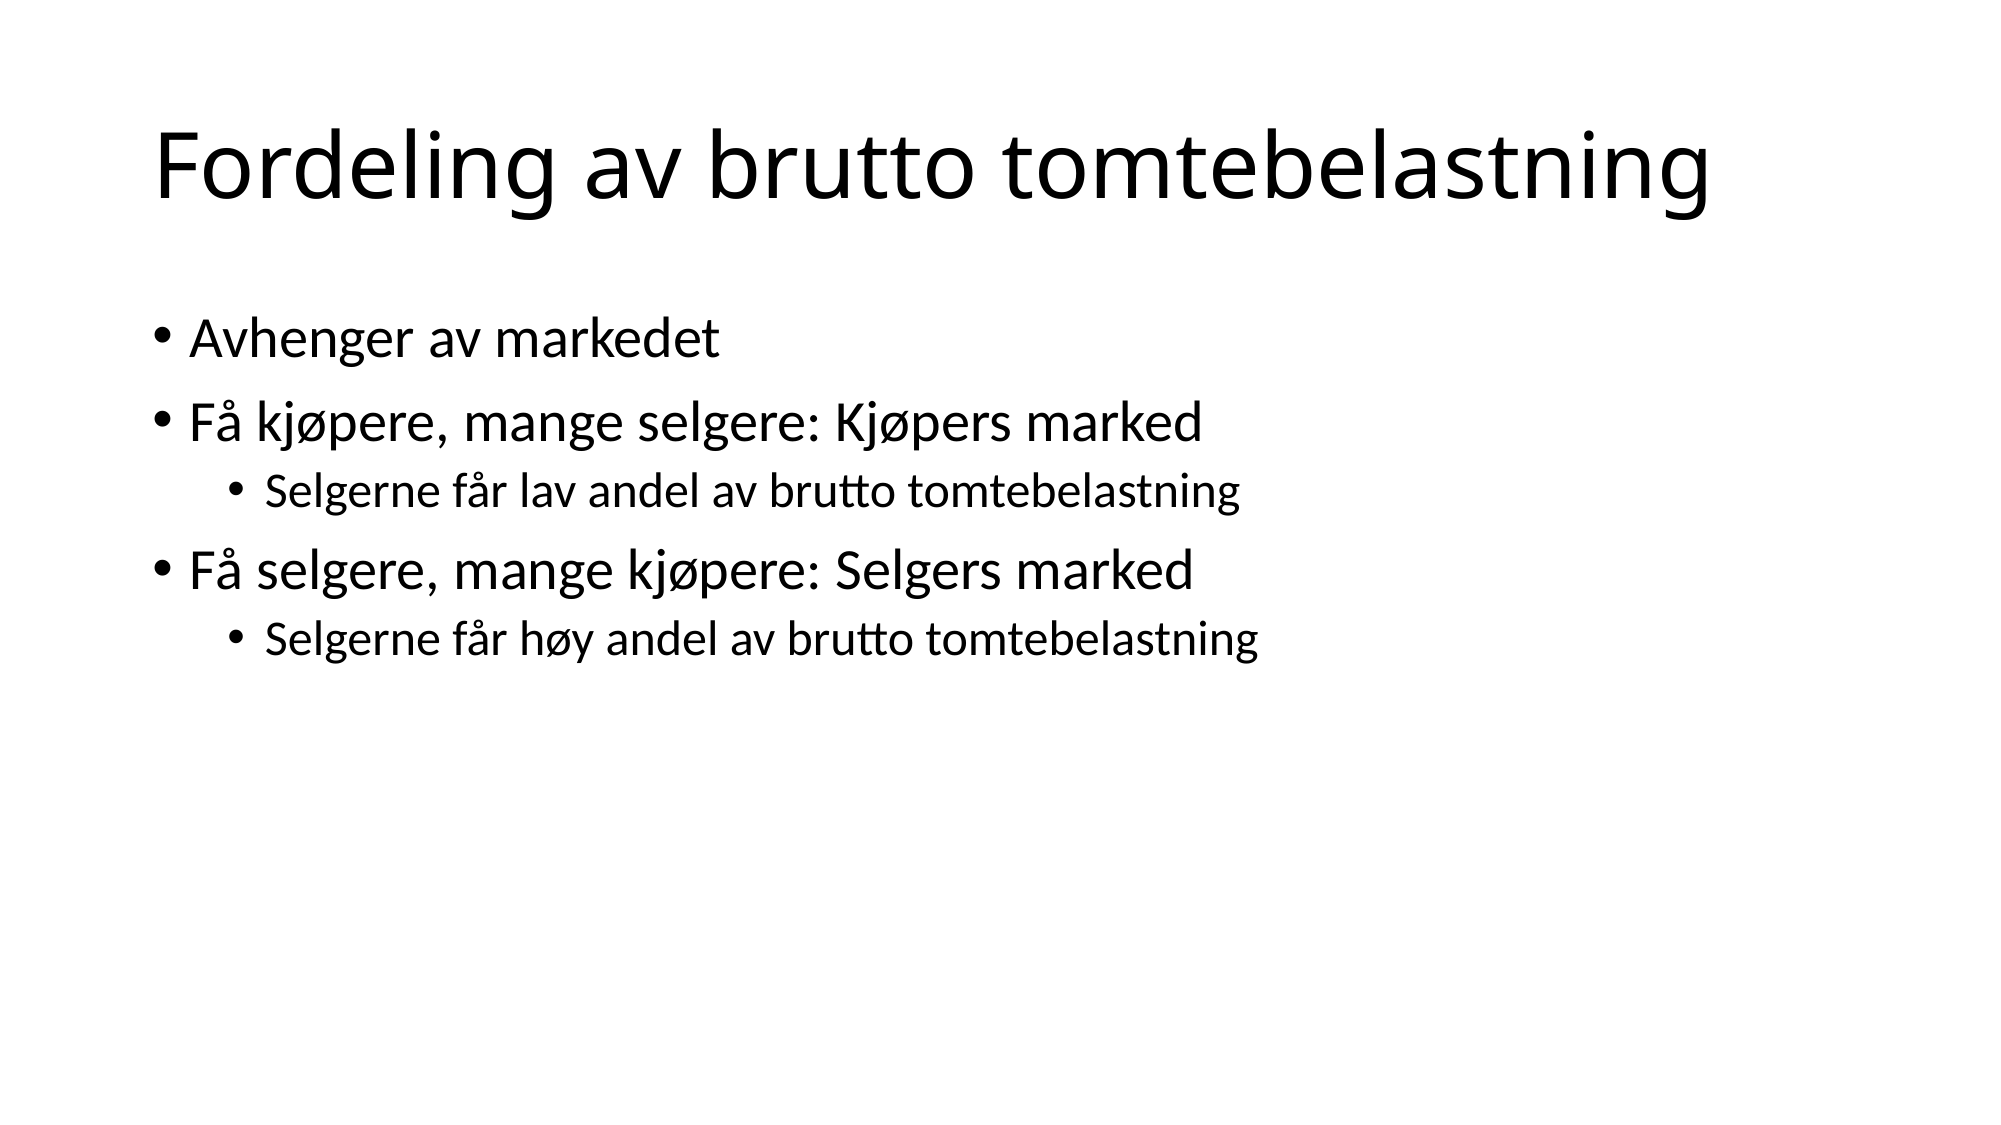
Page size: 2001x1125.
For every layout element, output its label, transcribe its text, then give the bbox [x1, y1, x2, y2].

list Avhenger av markedet Få kjøpere, mange selgere: Kjøpers marked Selgerne får lav andel av brutto tomtebelastning Få selgere, mange kjøpere: Selgers marked Selgerne får høy andel av brutto tomtebelastning [137, 299, 1863, 1014]
title Fordeling av brutto tomtebelastning [137, 59, 1863, 278]
